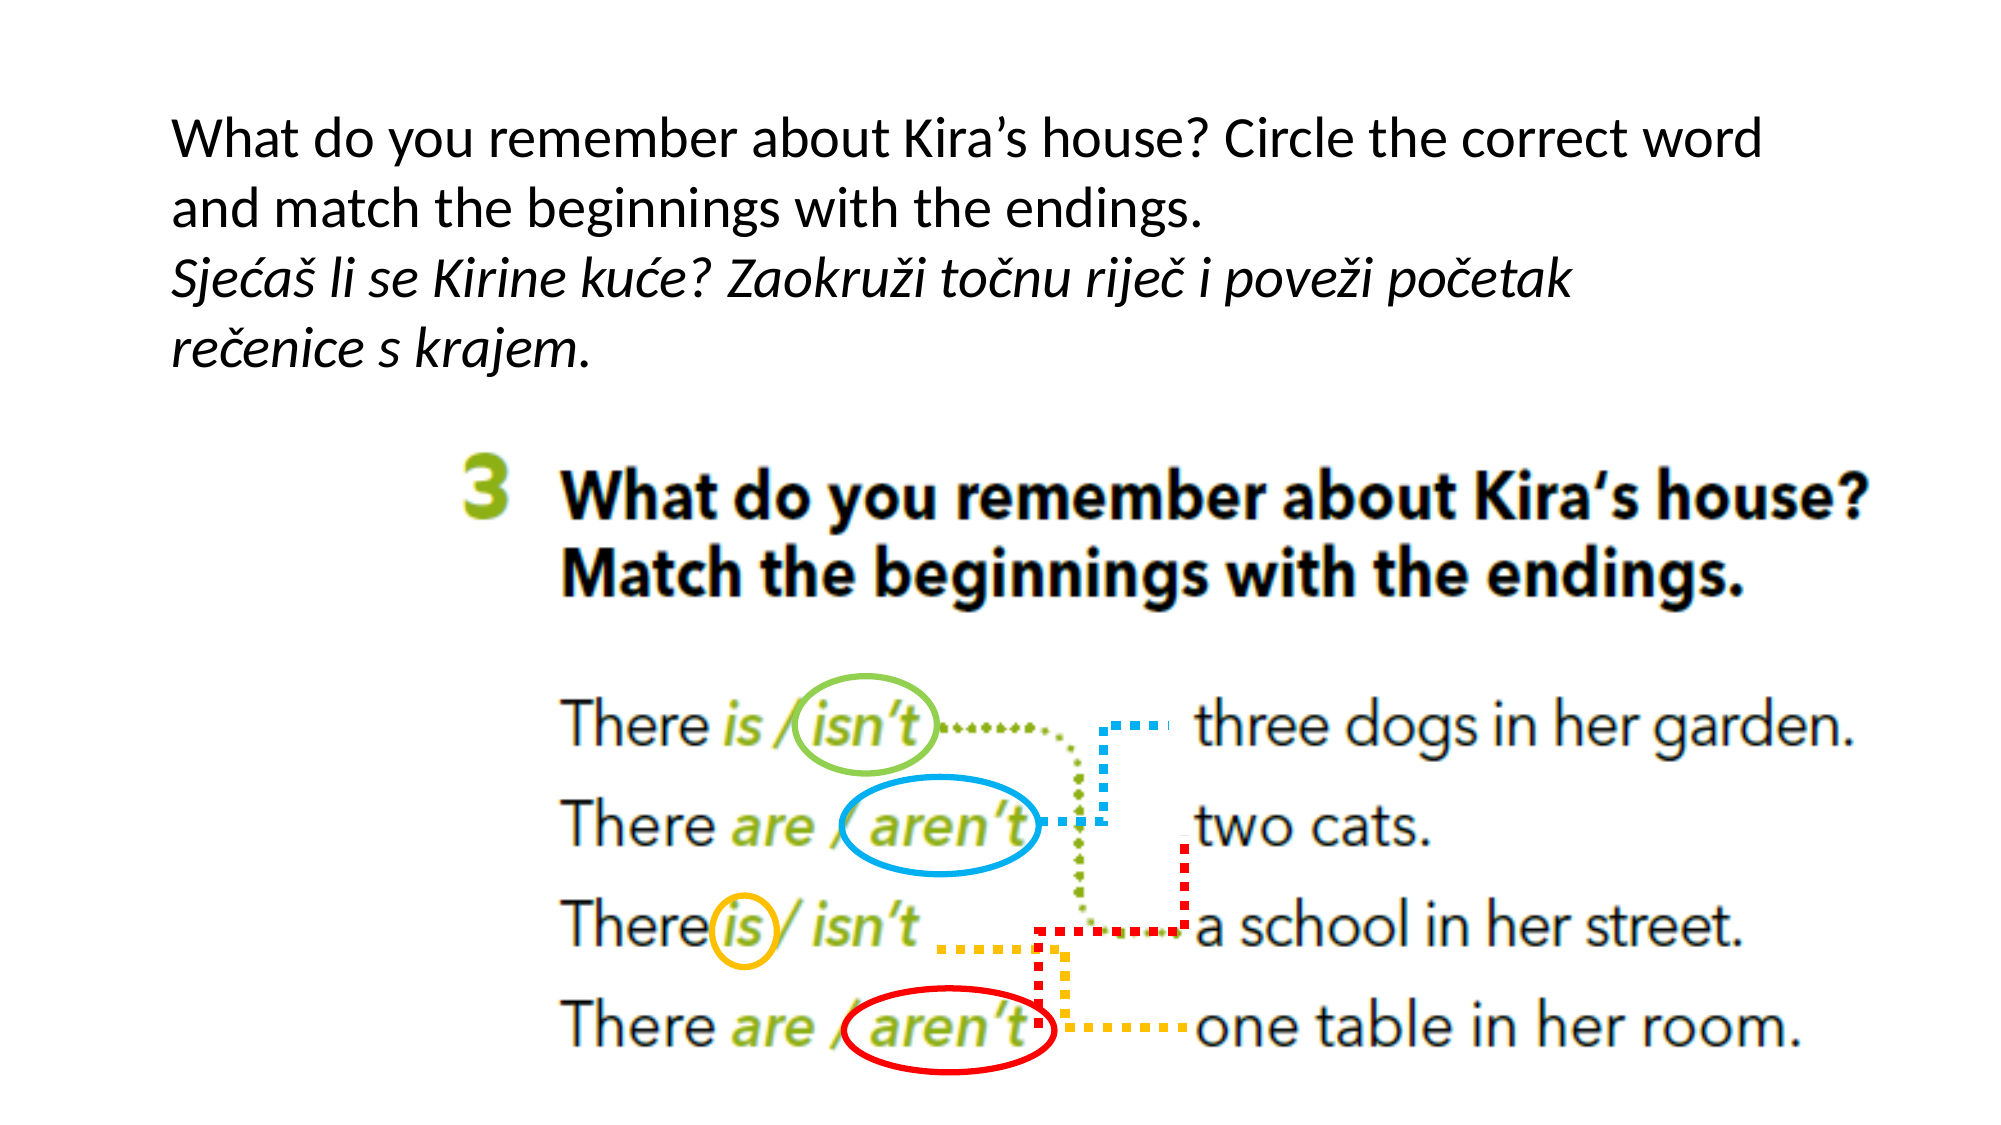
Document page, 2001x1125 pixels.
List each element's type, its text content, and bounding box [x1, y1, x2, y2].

picture [451, 438, 1885, 1073]
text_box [1015, 858, 1208, 1005]
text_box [936, 949, 1194, 1028]
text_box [1038, 725, 1169, 822]
text_box What do you remember about Kira’s house? Circle the correct word and match the beginnings with the endings. Sjećaš li se Kirine kuće? Zaokruži točnu riječ i poveži početak rečenice s krajem. [156, 91, 1780, 387]
